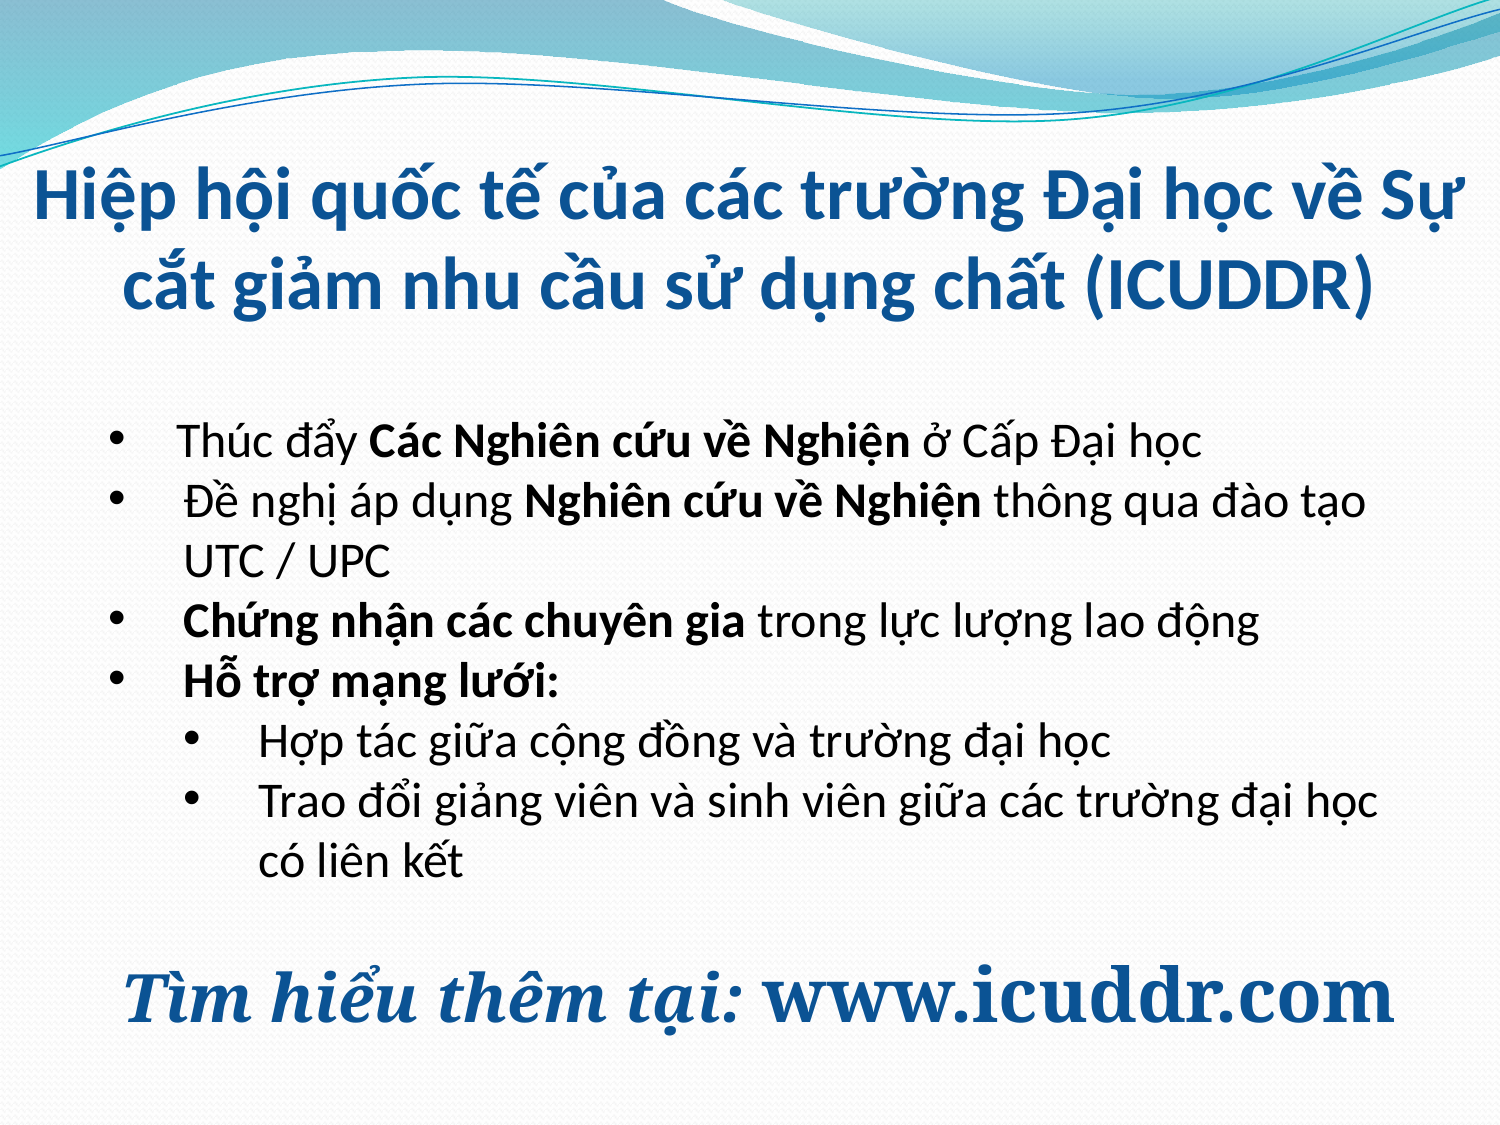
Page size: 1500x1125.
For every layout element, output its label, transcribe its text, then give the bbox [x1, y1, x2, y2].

title Hiệp hội quốc tế của các trường Đại học về Sự cắt giảm nhu cầu sử dụng chất (ICUDDR) [0, 137, 1500, 325]
text_box Thúc đẩy Các Nghiên cứu về Nghiện ở Cấp Đại học Đề nghị áp dụng Nghiên cứu về Nghiện thông qua đào tạo UTC / UPC Chứng nhận các chuyên gia trong lực lượng lao động Hỗ trợ mạng lưới: Hợp tác giữa cộng đồng và trường đại học Trao đổi giảng viên và sinh viên giữa các trường đại học có liên kết Tìm hiểu thêm tại: www.icuddr.com [74, 399, 1425, 1045]
